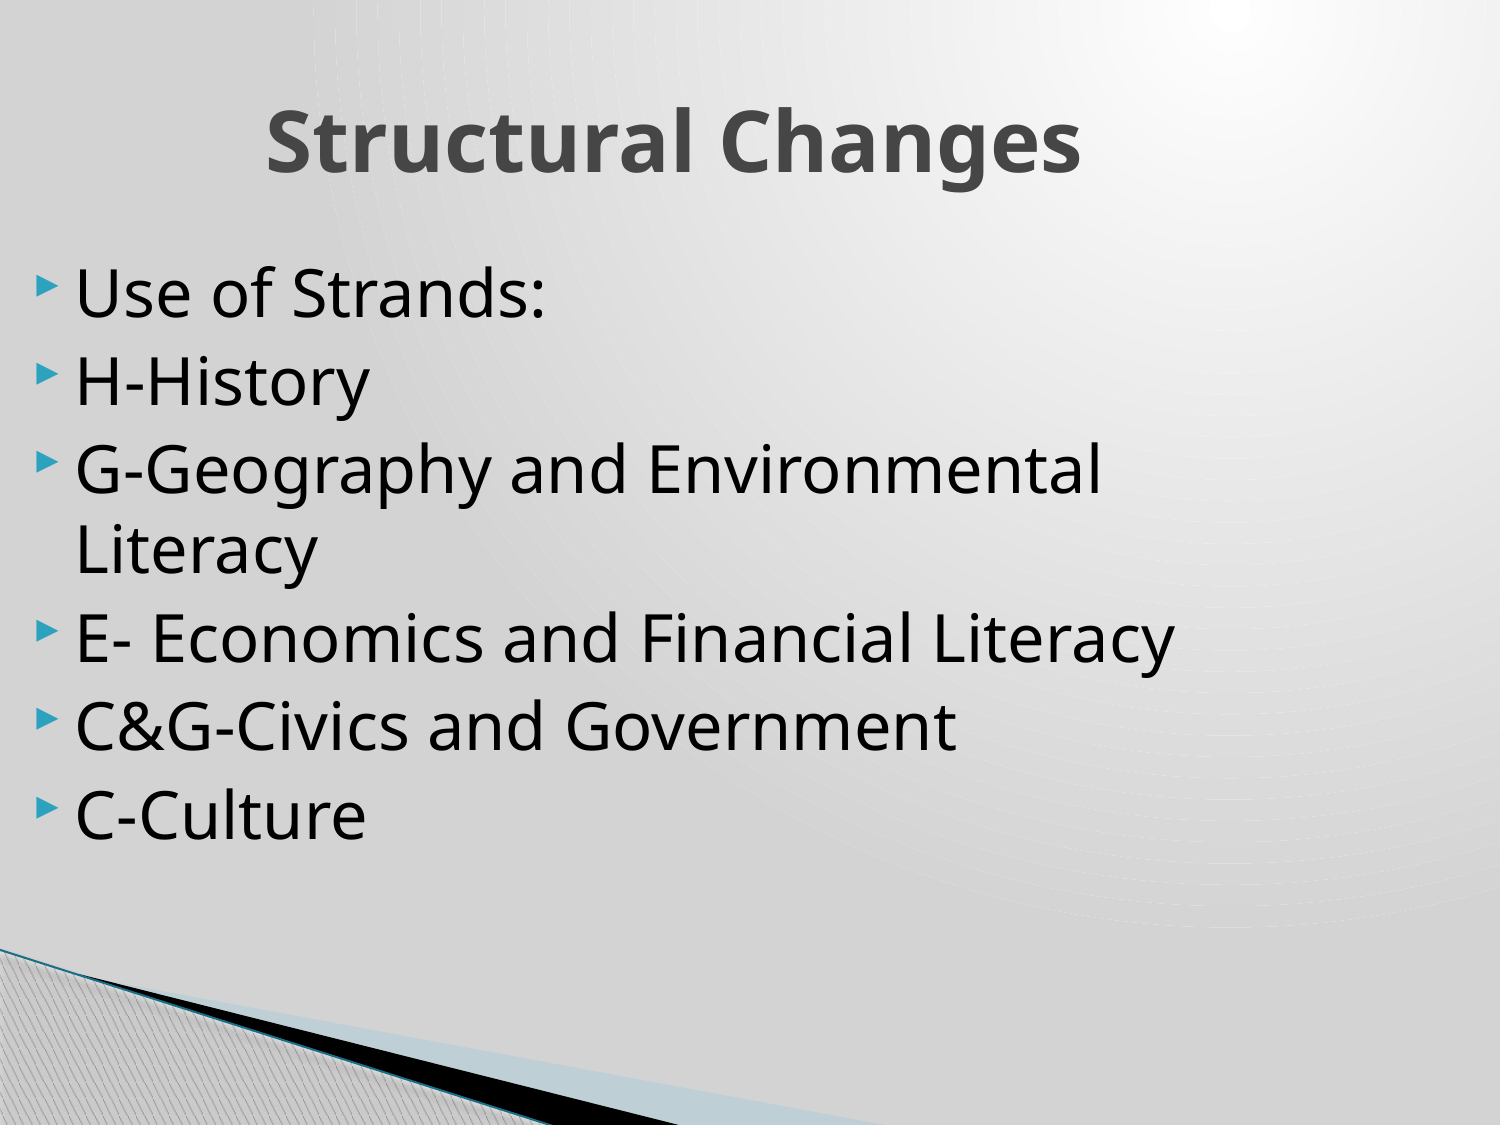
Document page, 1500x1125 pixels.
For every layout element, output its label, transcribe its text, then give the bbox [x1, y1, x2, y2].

list Use of Strands: H-History G-Geography and Environmental Literacy E- Economics and Financial Literacy C&G-Civics and Government C-Culture [0, 242, 1350, 986]
title Structural Changes [0, 45, 1350, 233]
